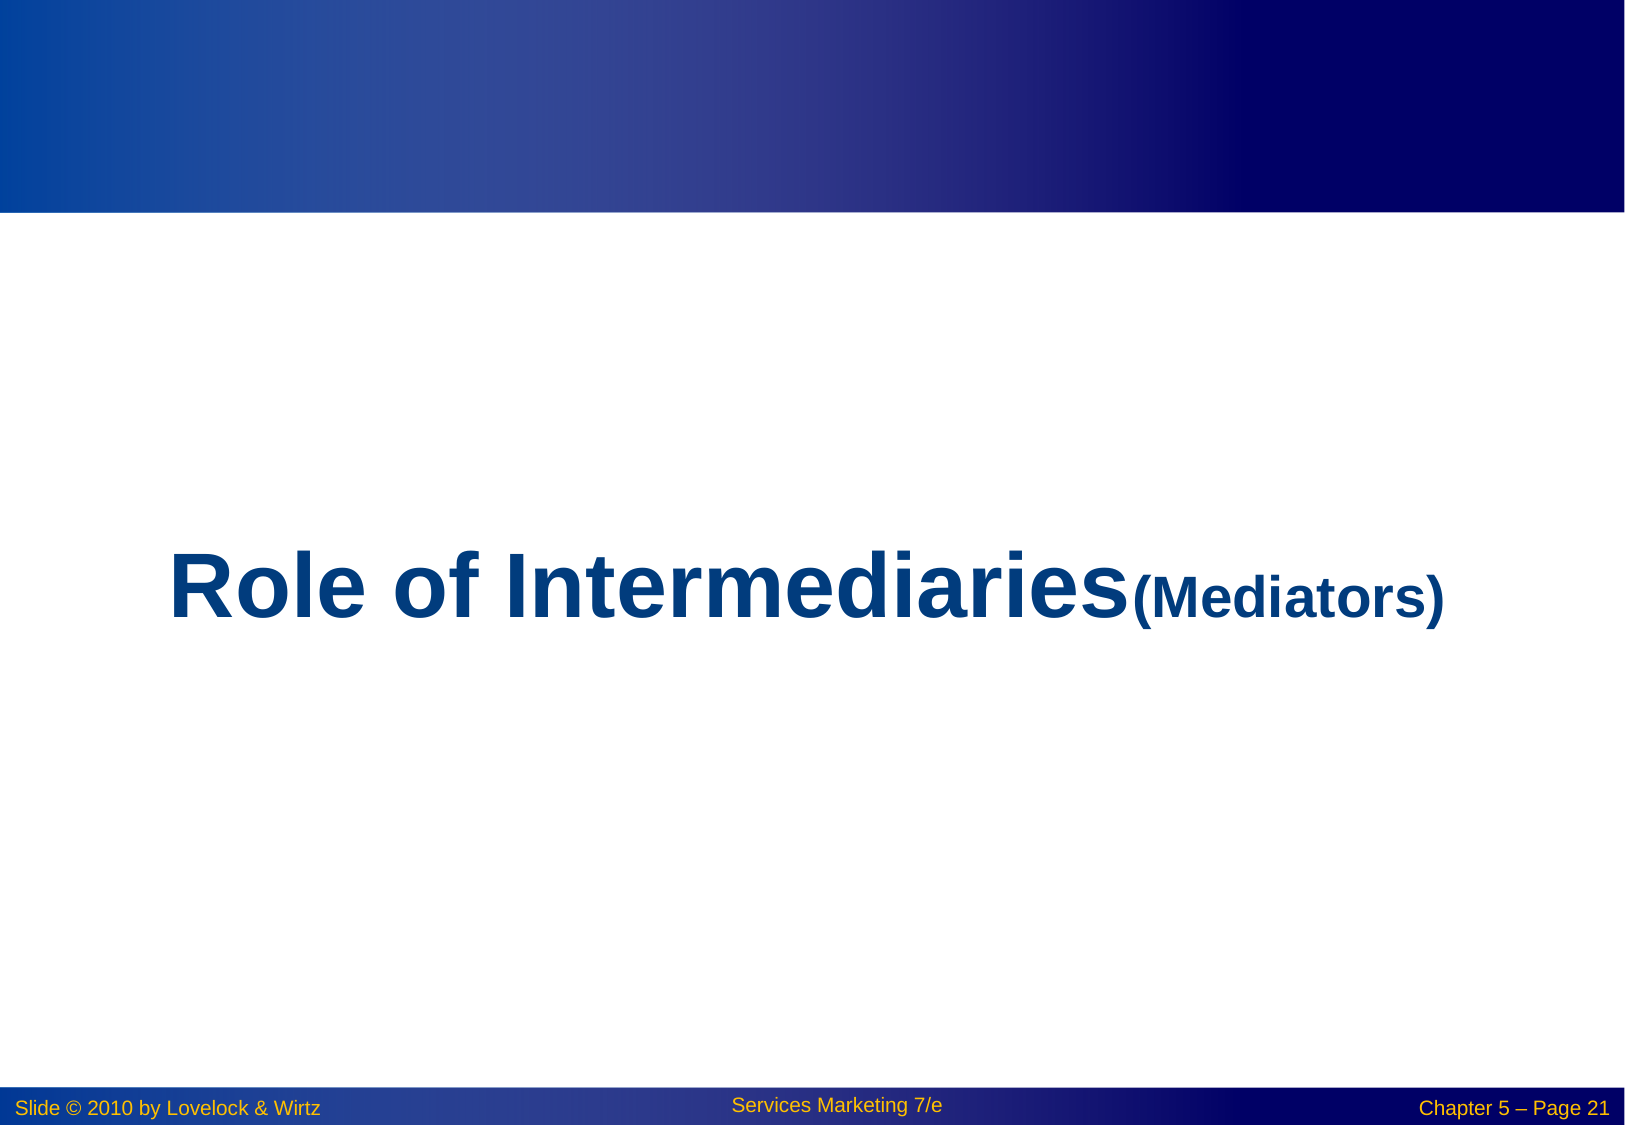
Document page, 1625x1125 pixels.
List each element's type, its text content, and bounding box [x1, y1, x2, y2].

text_box Role of Intermediaries(Mediators) [115, 410, 1500, 740]
